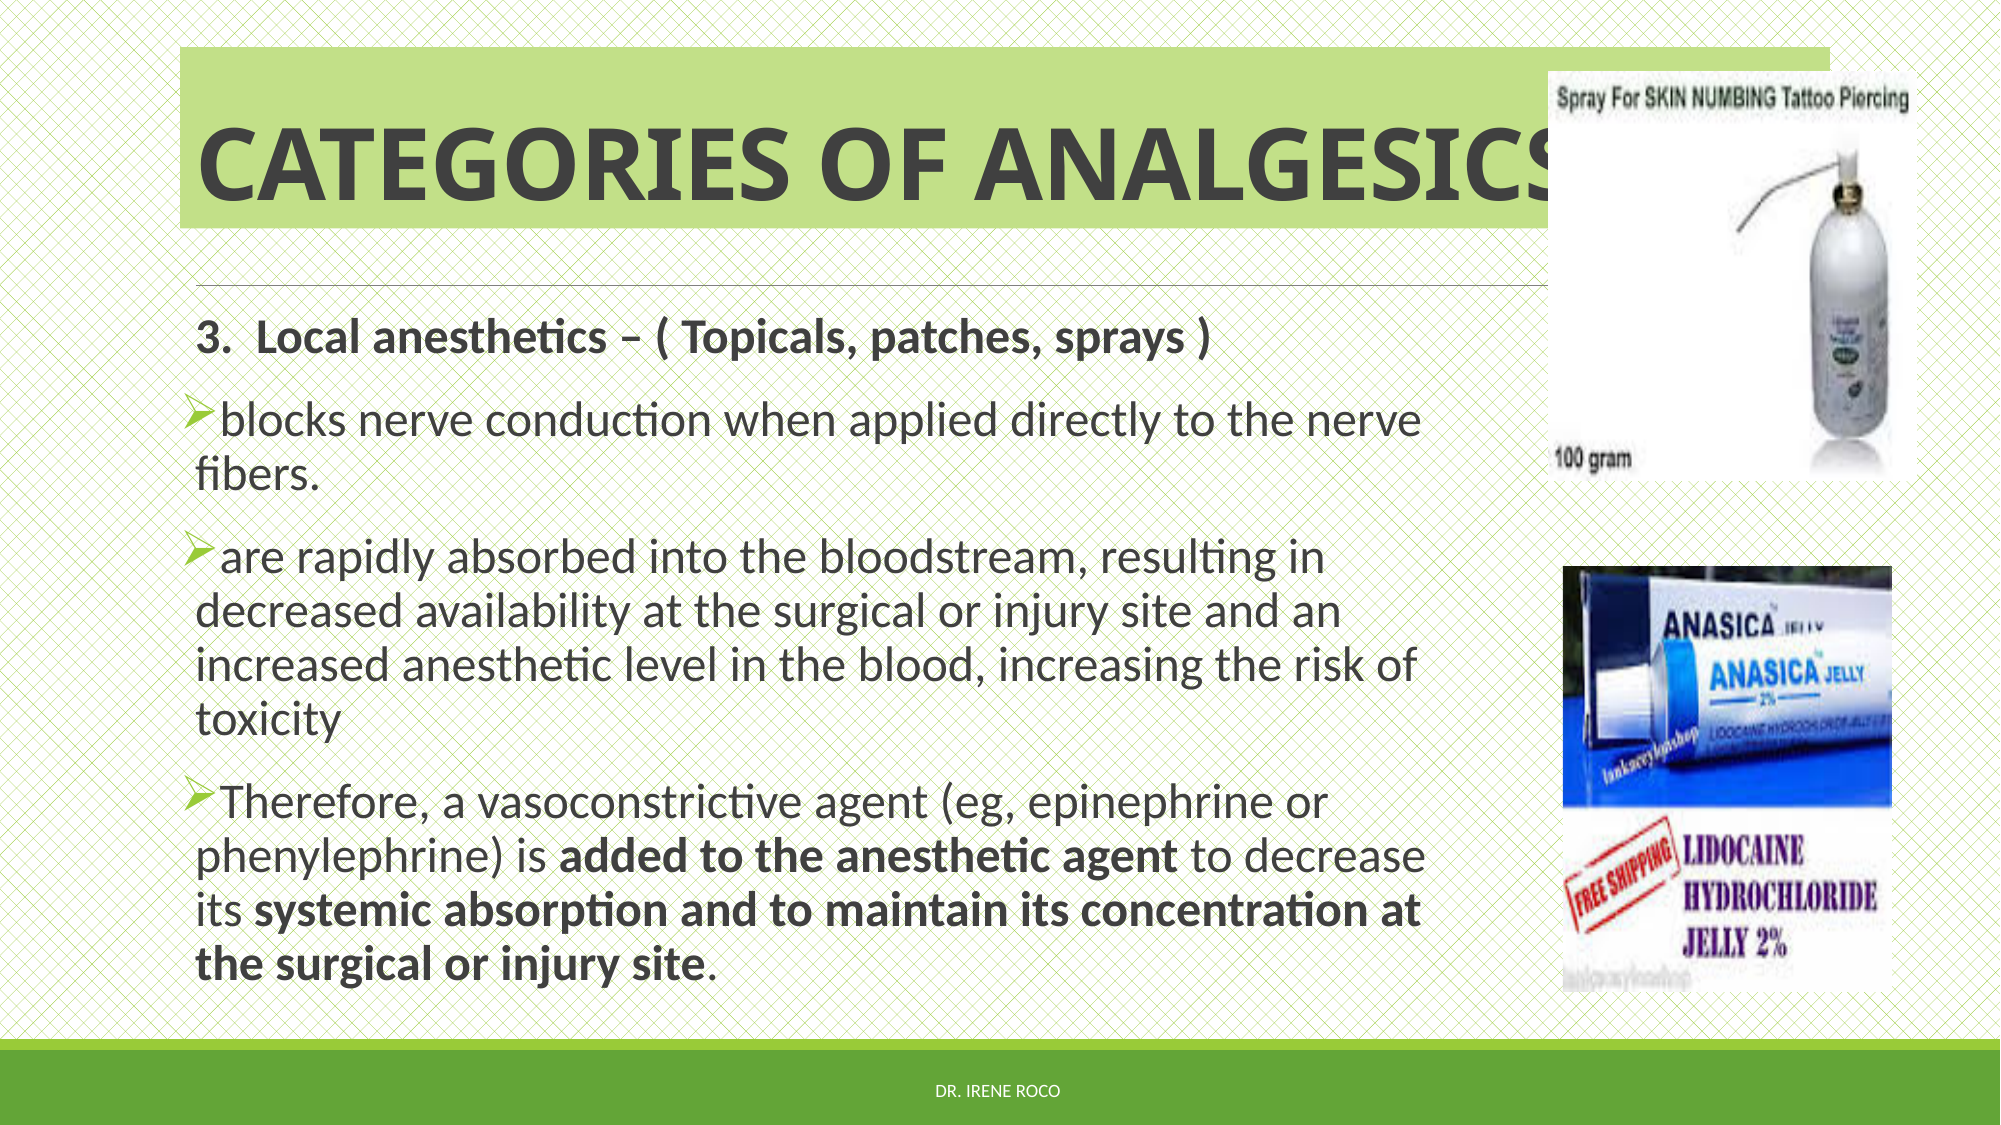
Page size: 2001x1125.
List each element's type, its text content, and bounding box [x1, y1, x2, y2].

title CATEGORIES OF ANALGESICS: [180, 47, 1830, 229]
picture [1562, 565, 1893, 992]
footer Dr. Irene Roco [604, 1059, 1396, 1120]
picture [1548, 71, 1917, 482]
list 3. Local anesthetics – ( Topicals, patches, sprays ) blocks nerve conduction when applied directly to the nerve ﬁbers. are rapidly absorbed into the bloodstream, resulting in decreased availability at the surgical or injury site and an increased anesthetic level in the blood, increasing the risk of toxicity Therefore, a vasoconstrictive agent (eg, epinephrine or phenylephrine) is added to the anesthetic agent to decrease its systemic absorption and to maintain its concentration at the surgical or injury site. – [180, 302, 1464, 992]
